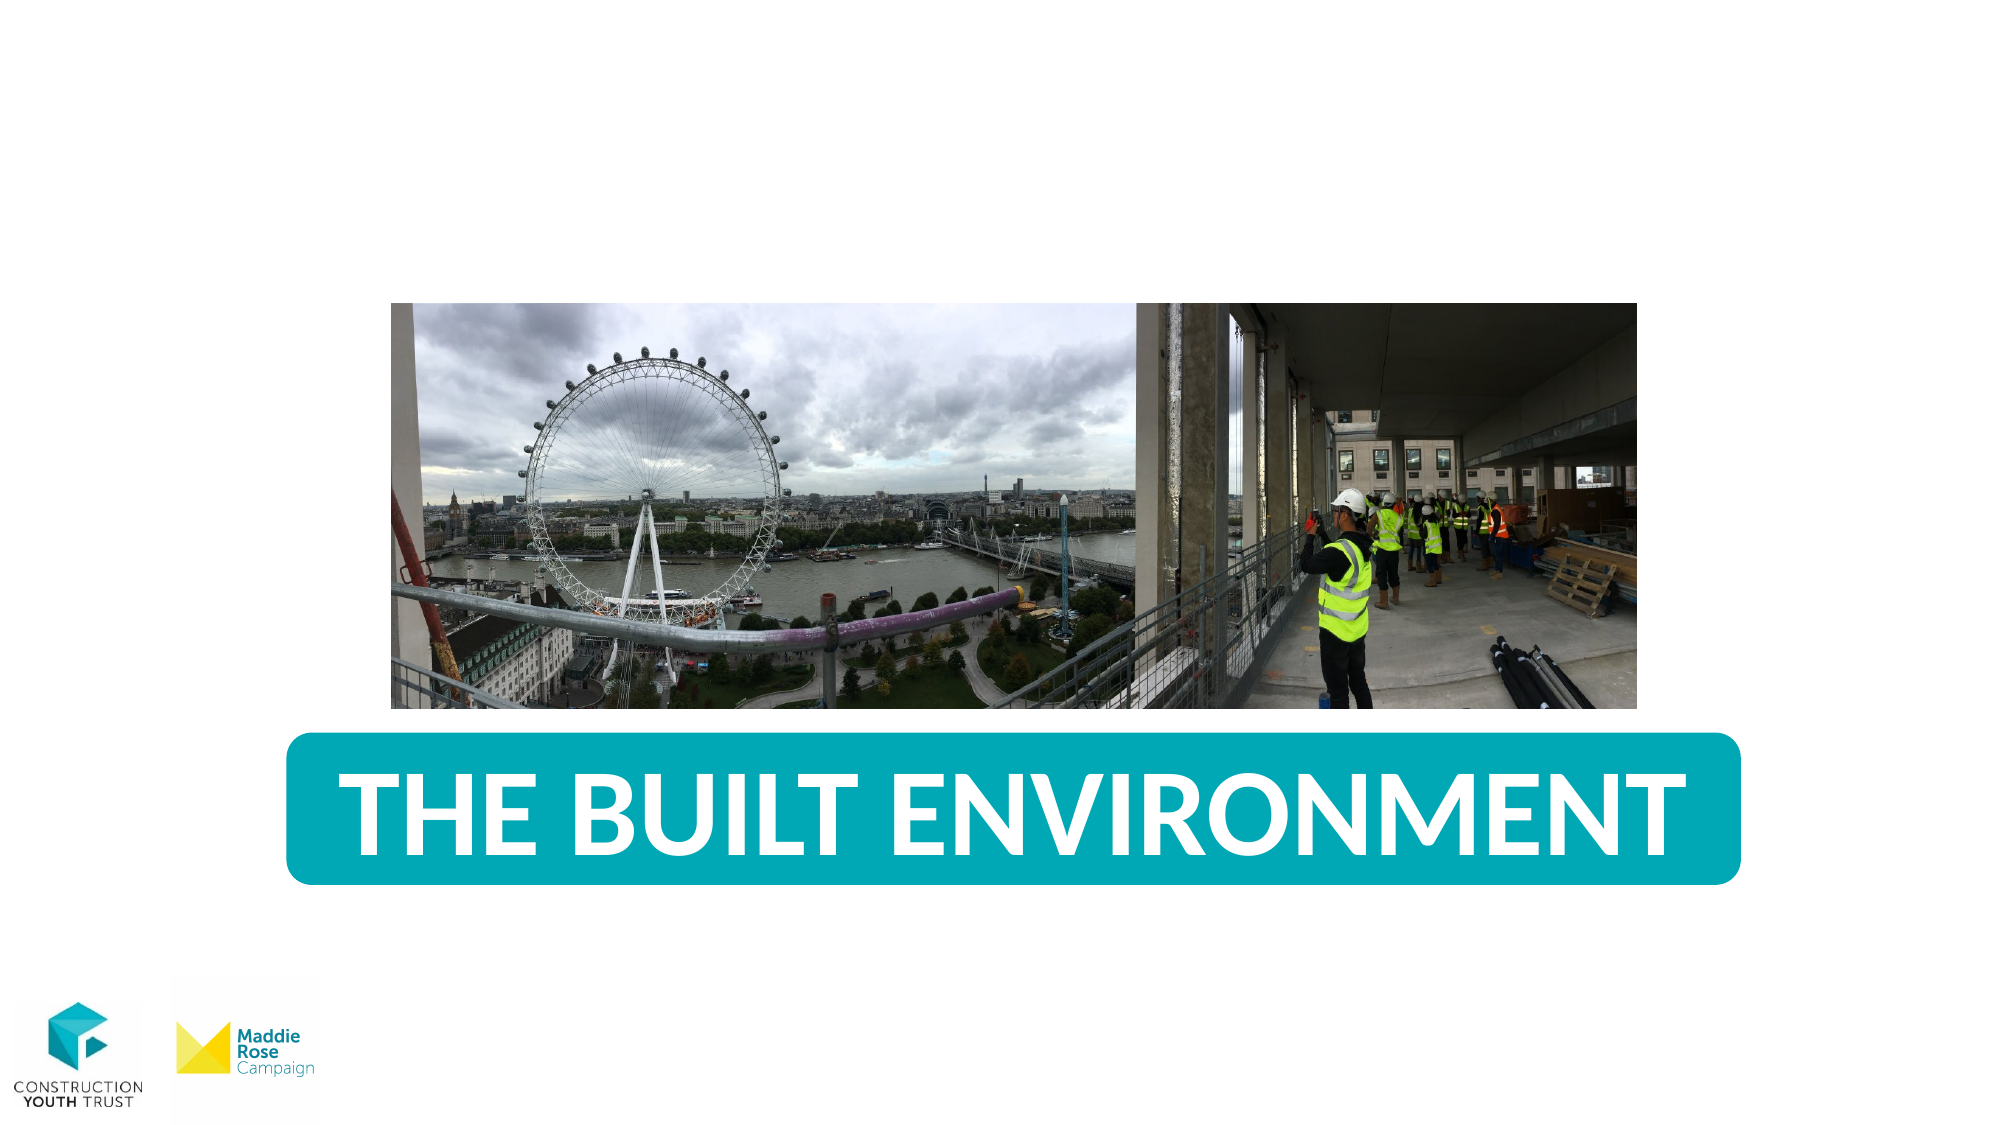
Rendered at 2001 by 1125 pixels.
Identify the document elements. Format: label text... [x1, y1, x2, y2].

picture [14, 1002, 142, 1107]
picture [391, 303, 1637, 709]
text_box THE BUILT ENVIRONMENT [286, 732, 1741, 885]
picture [170, 973, 320, 1125]
